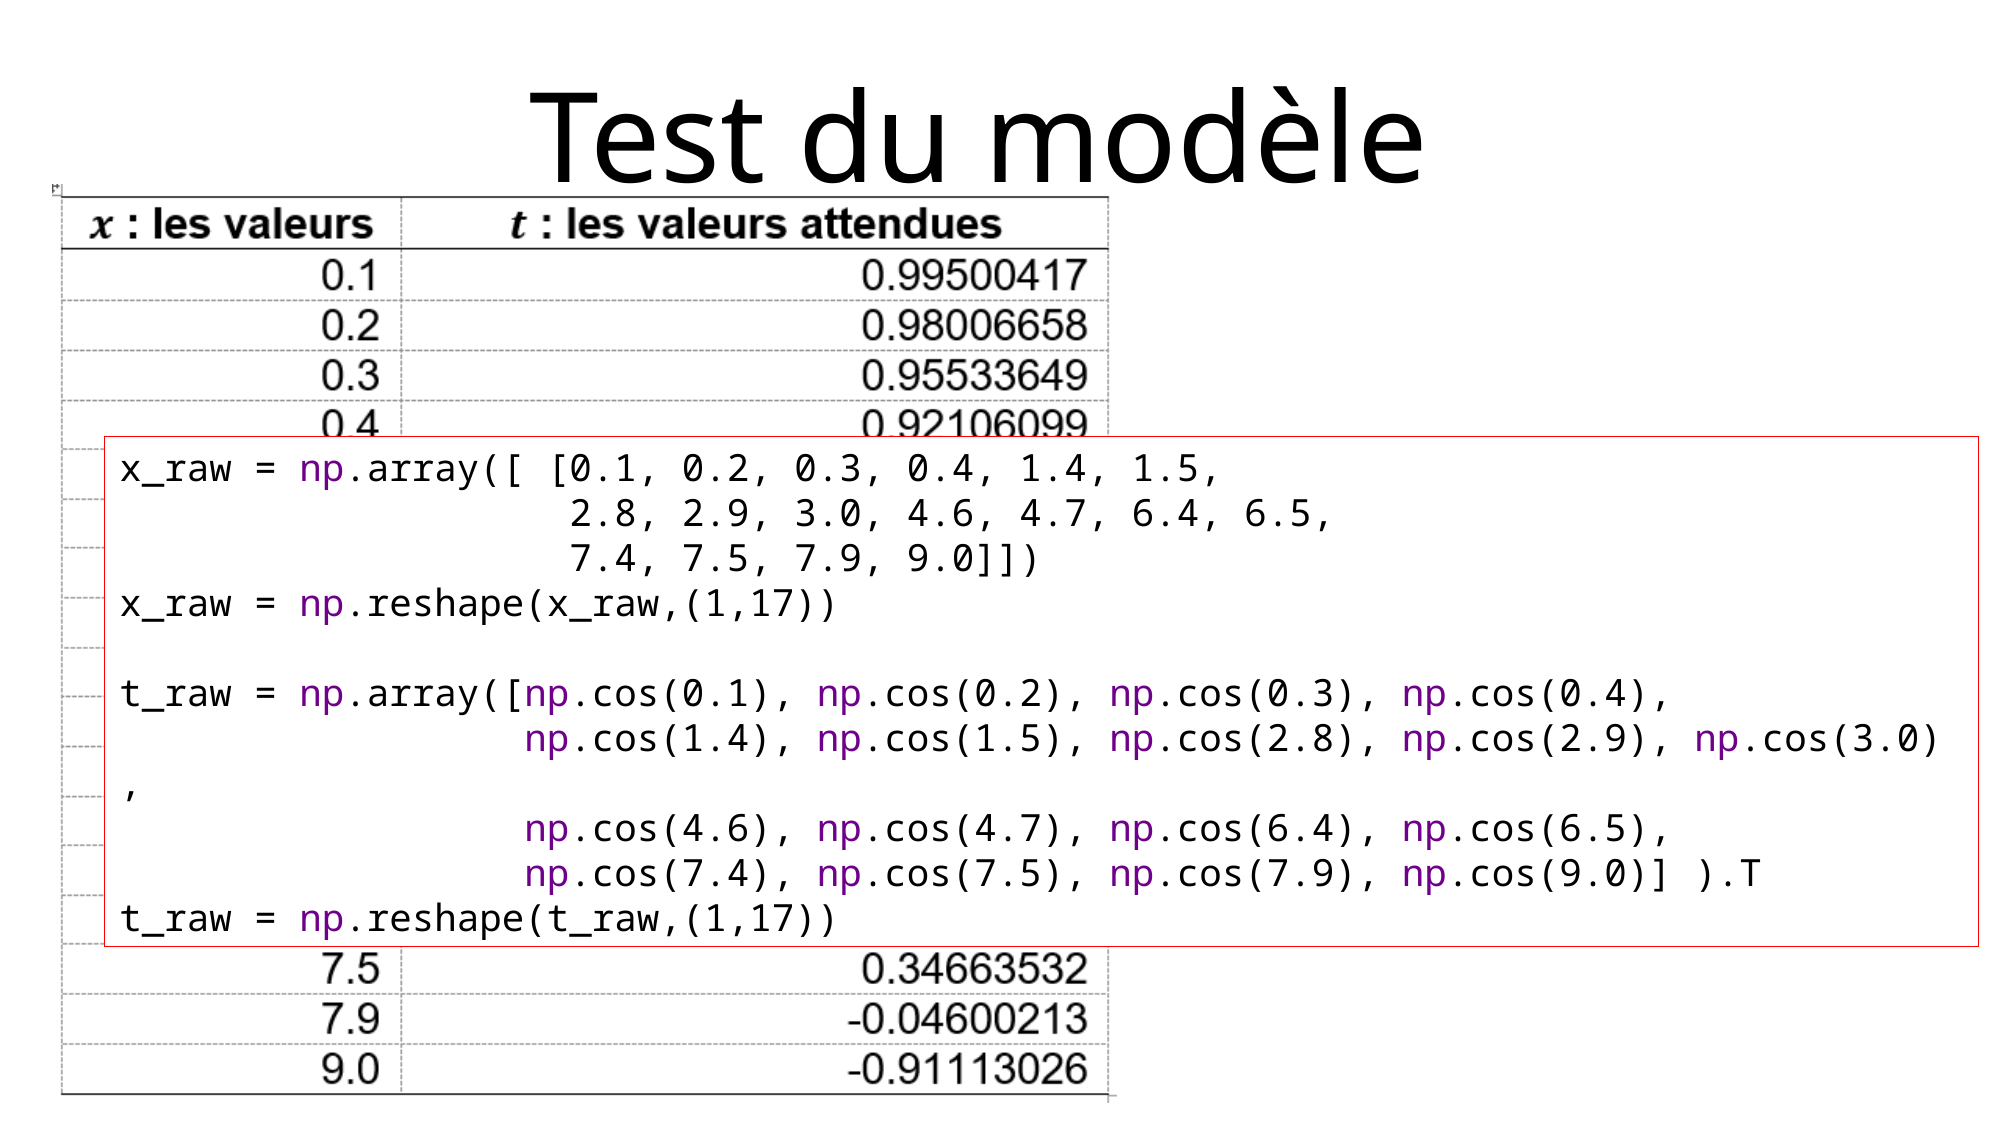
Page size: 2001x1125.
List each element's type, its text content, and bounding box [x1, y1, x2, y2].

picture [52, 184, 1117, 1103]
text_box x_raw = np.array([ [0.1, 0.2, 0.3, 0.4, 1.4, 1.5, 2.8, 2.9, 3.0, 4.6, 4.7, 6.4, 6.5, 7.4, 7.5, 7.9, 9.0]]) x_raw = np.reshape(x_raw,(1,17)) t_raw = np.array([np.cos(0.1), np.cos(0.2), np.cos(0.3), np.cos(0.4), np.cos(1.4), np.cos(1.5), np.cos(2.8), np.cos(2.9), np.cos(3.0), np.cos(4.6), np.cos(4.7), np.cos(6.4), np.cos(6.5), np.cos(7.4), np.cos(7.5), np.cos(7.9), np.cos(9.0)] ).T t_raw = np.reshape(t_raw,(1,17)) [1117, 436, 1979, 947]
text_box Test du modèle [116, 0, 1842, 218]
